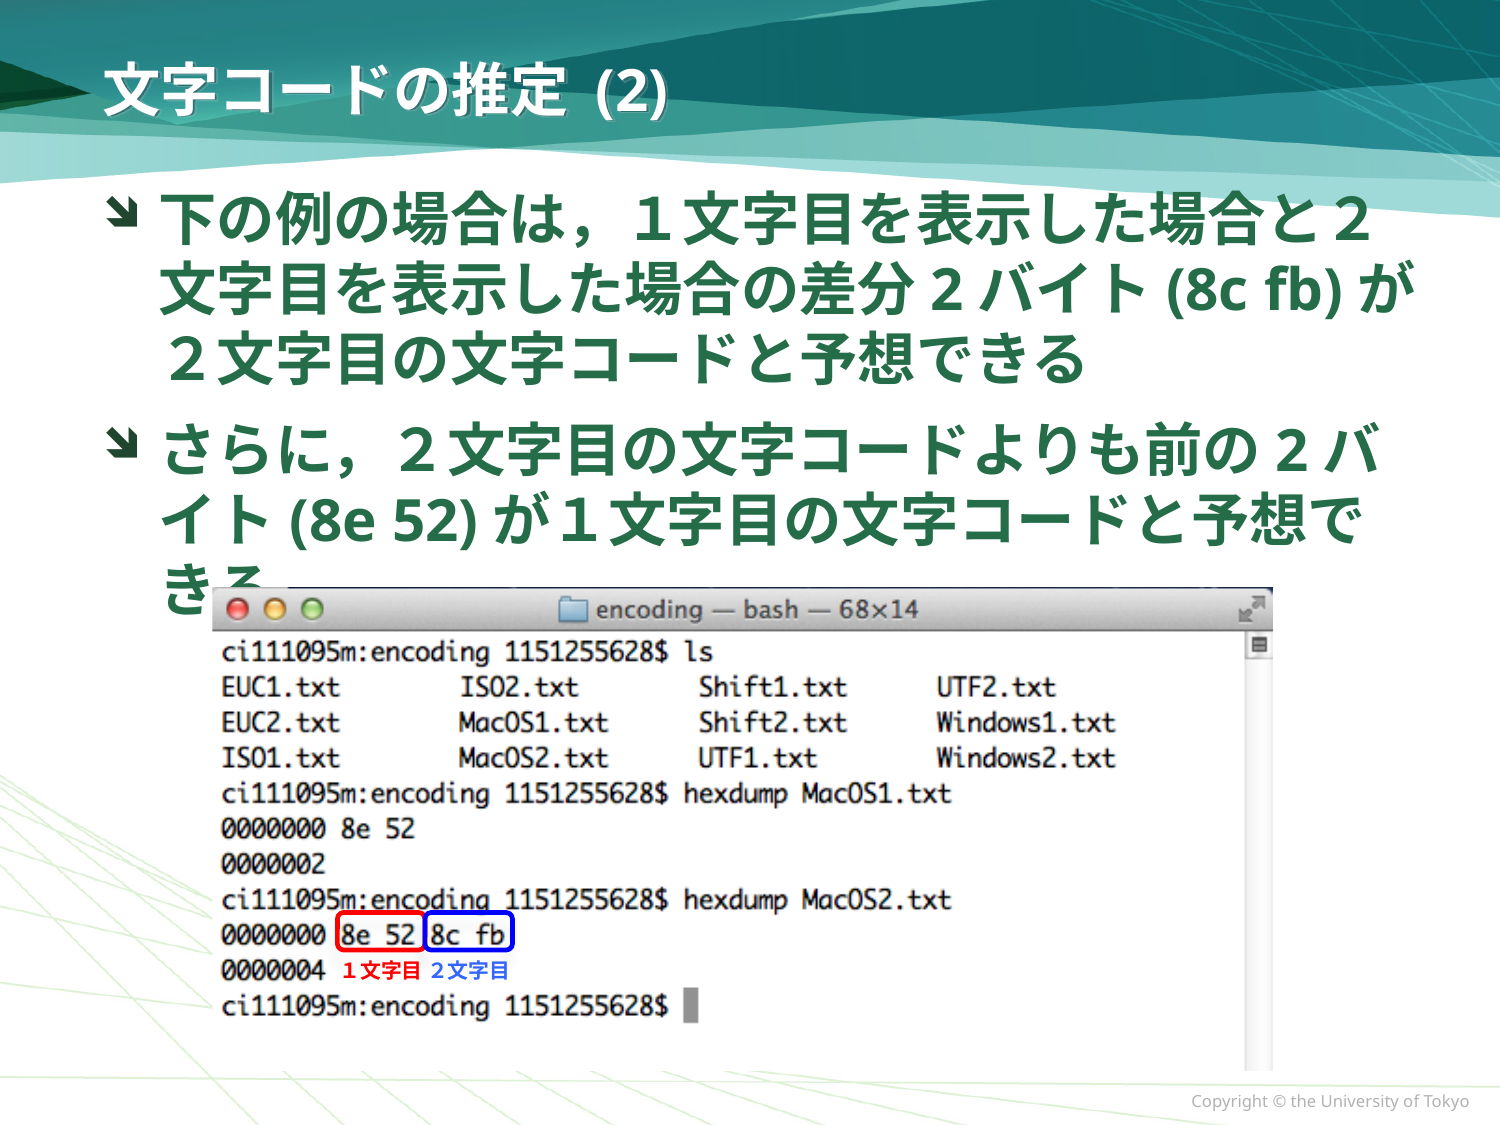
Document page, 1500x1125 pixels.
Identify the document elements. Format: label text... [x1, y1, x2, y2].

title 文字コードの推定 (2) [87, 41, 1450, 135]
picture [0, 0, 1500, 1125]
list 下の例の場合は，１文字目を表示した場合と２文字目を表示した場合の差分2バイト(8c fb)が２文字目の文字コードと予想できる さらに，２文字目の文字コードよりも前の2バイト(8e 52)が１文字目の文字コードと予想できる [87, 174, 1438, 1057]
